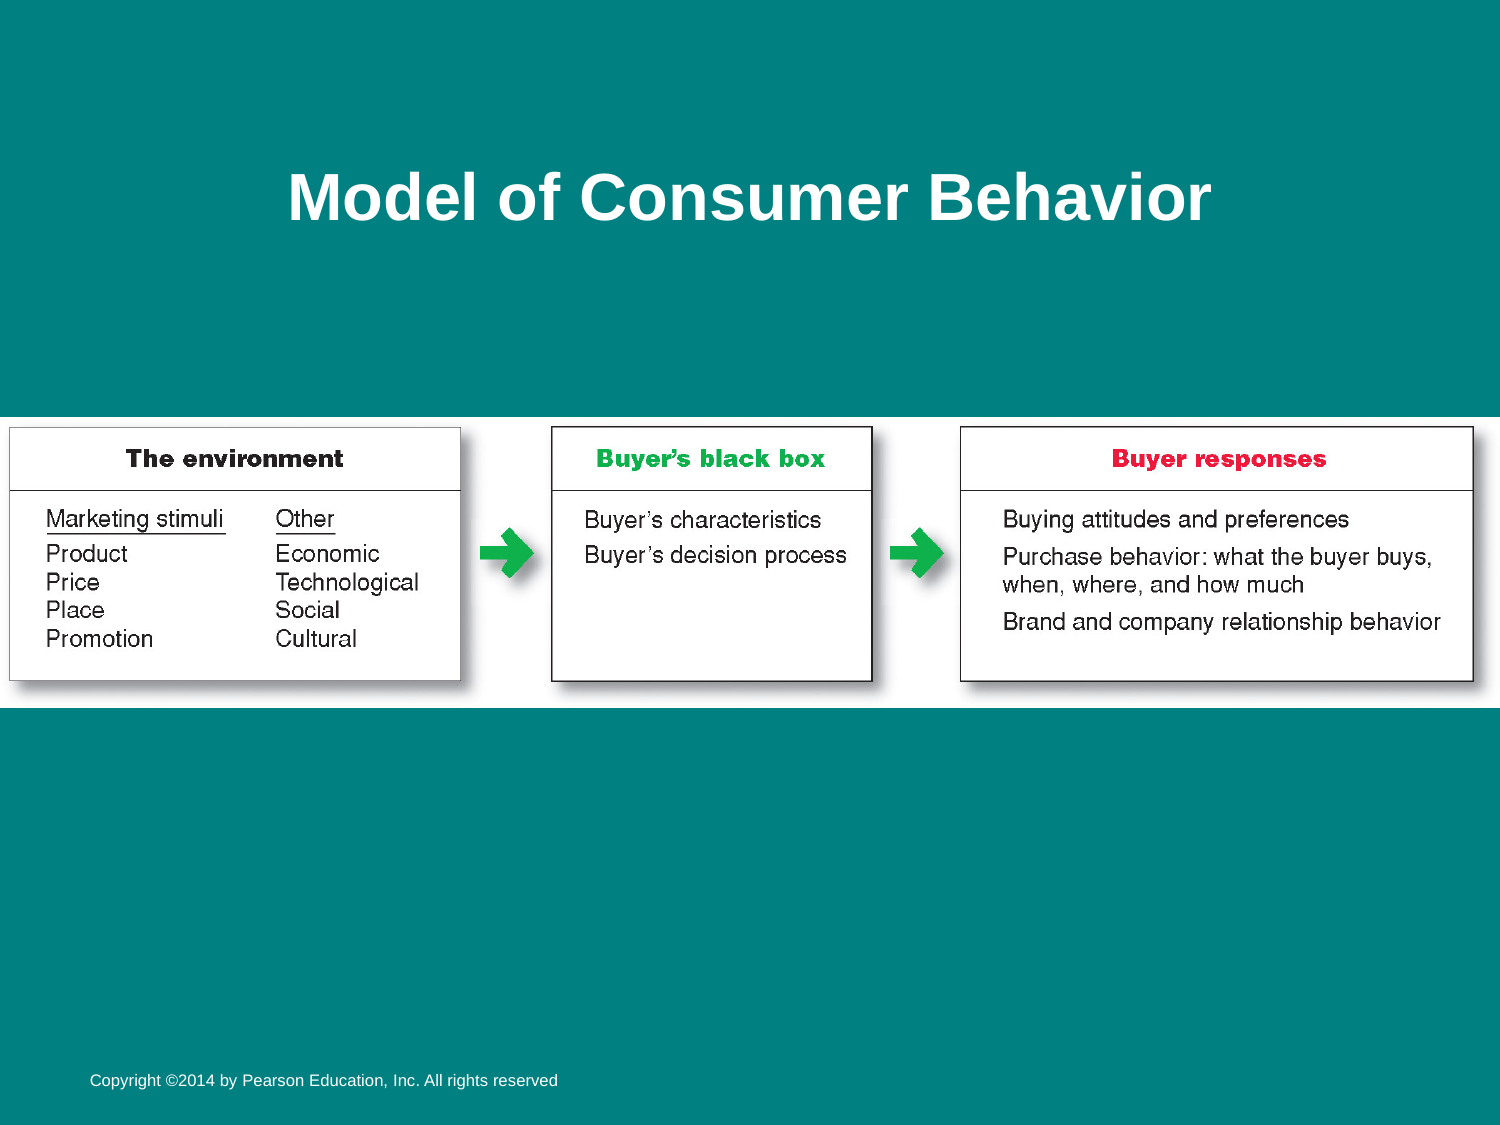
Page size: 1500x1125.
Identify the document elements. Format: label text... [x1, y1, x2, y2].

title Model of Consumer Behavior [112, 99, 1388, 288]
picture [0, 417, 1500, 708]
text_box Copyright ©2014 by Pearson Education, Inc. All rights reserved [74, 1062, 825, 1098]
